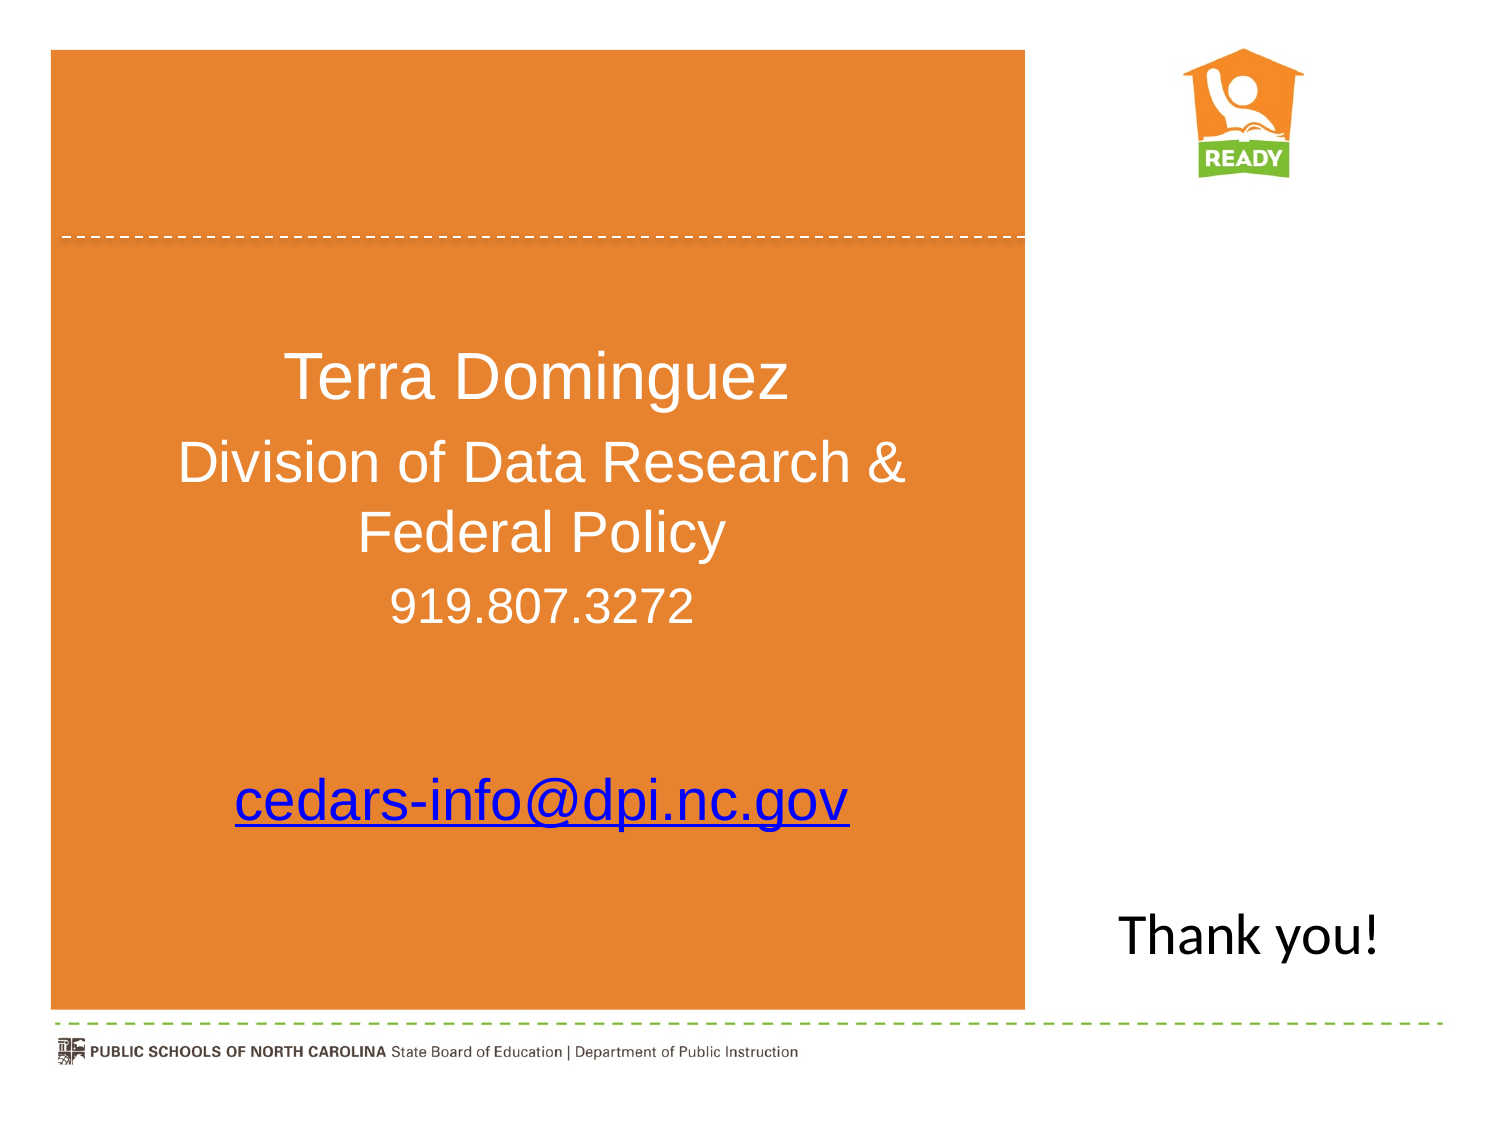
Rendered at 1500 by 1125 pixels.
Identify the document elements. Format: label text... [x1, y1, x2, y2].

text_box Terra Dominguez Division of Data Research & Federal Policy 919.807.3272 cedars-info@dpi.nc.gov [87, 324, 988, 838]
text_box Thank you! [1050, 889, 1450, 974]
picture [0, 0, 1500, 1125]
